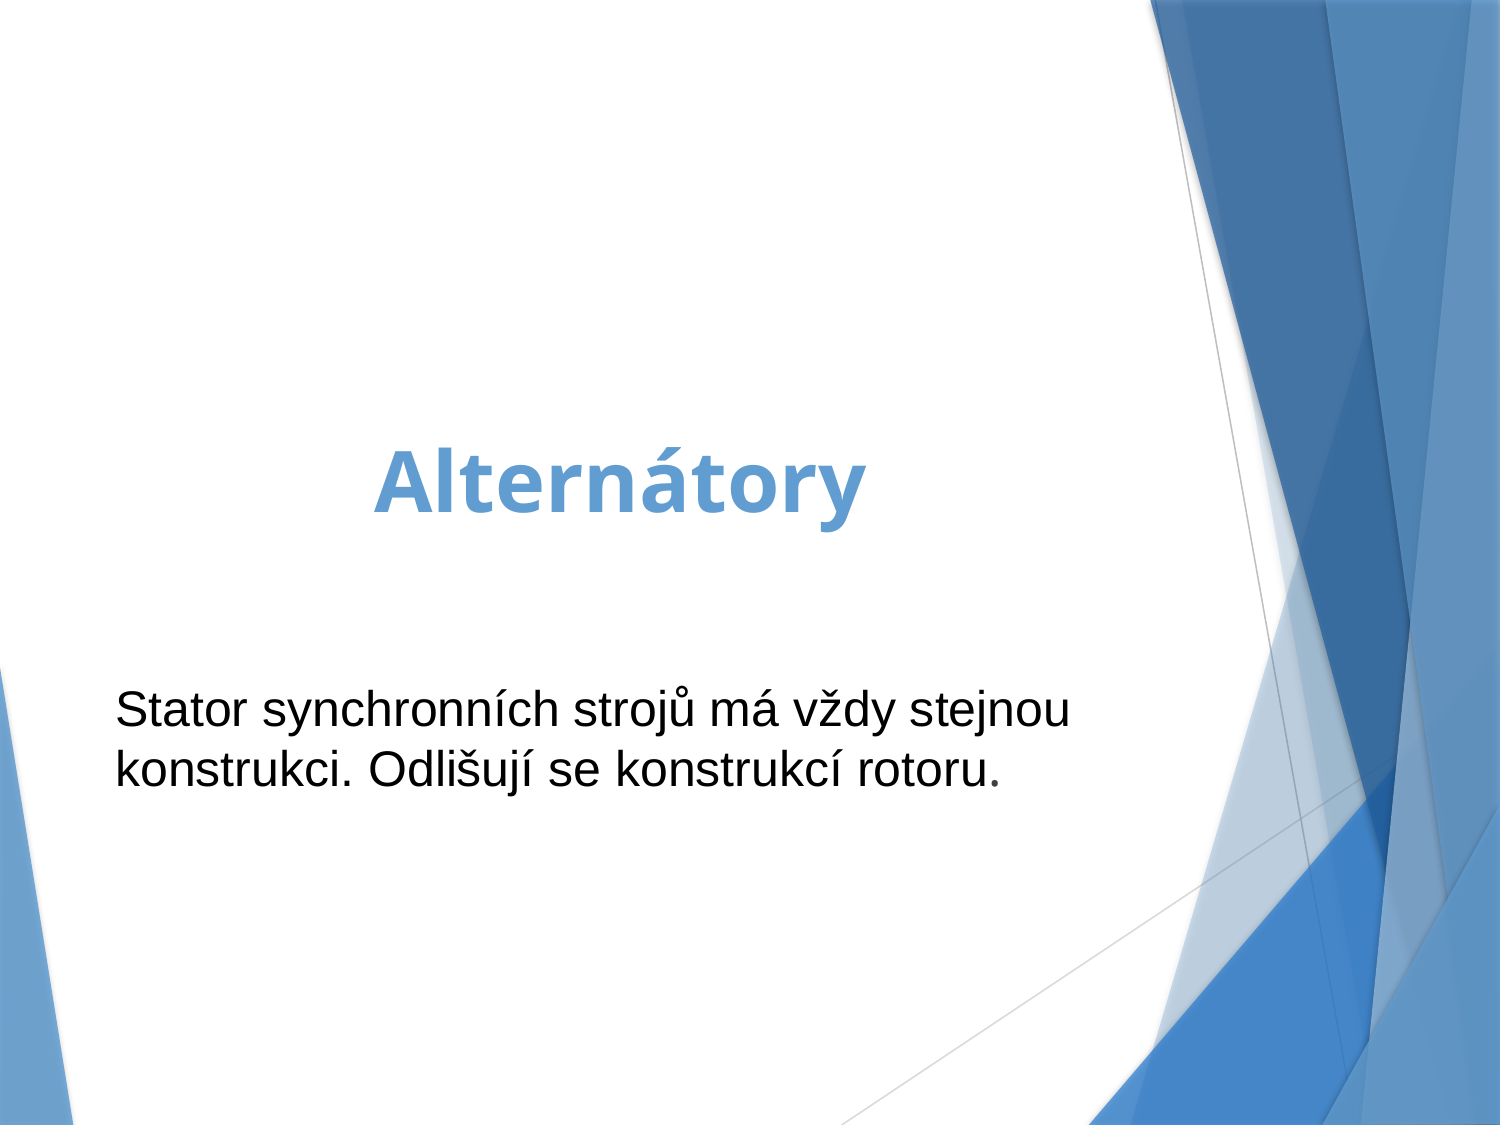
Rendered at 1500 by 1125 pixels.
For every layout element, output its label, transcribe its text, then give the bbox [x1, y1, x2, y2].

title Alternátory [99, 316, 1142, 743]
list Stator synchronních strojů má vždy stejnou konstrukci. Odlišují se konstrukcí rotoru. [100, 668, 1142, 918]
